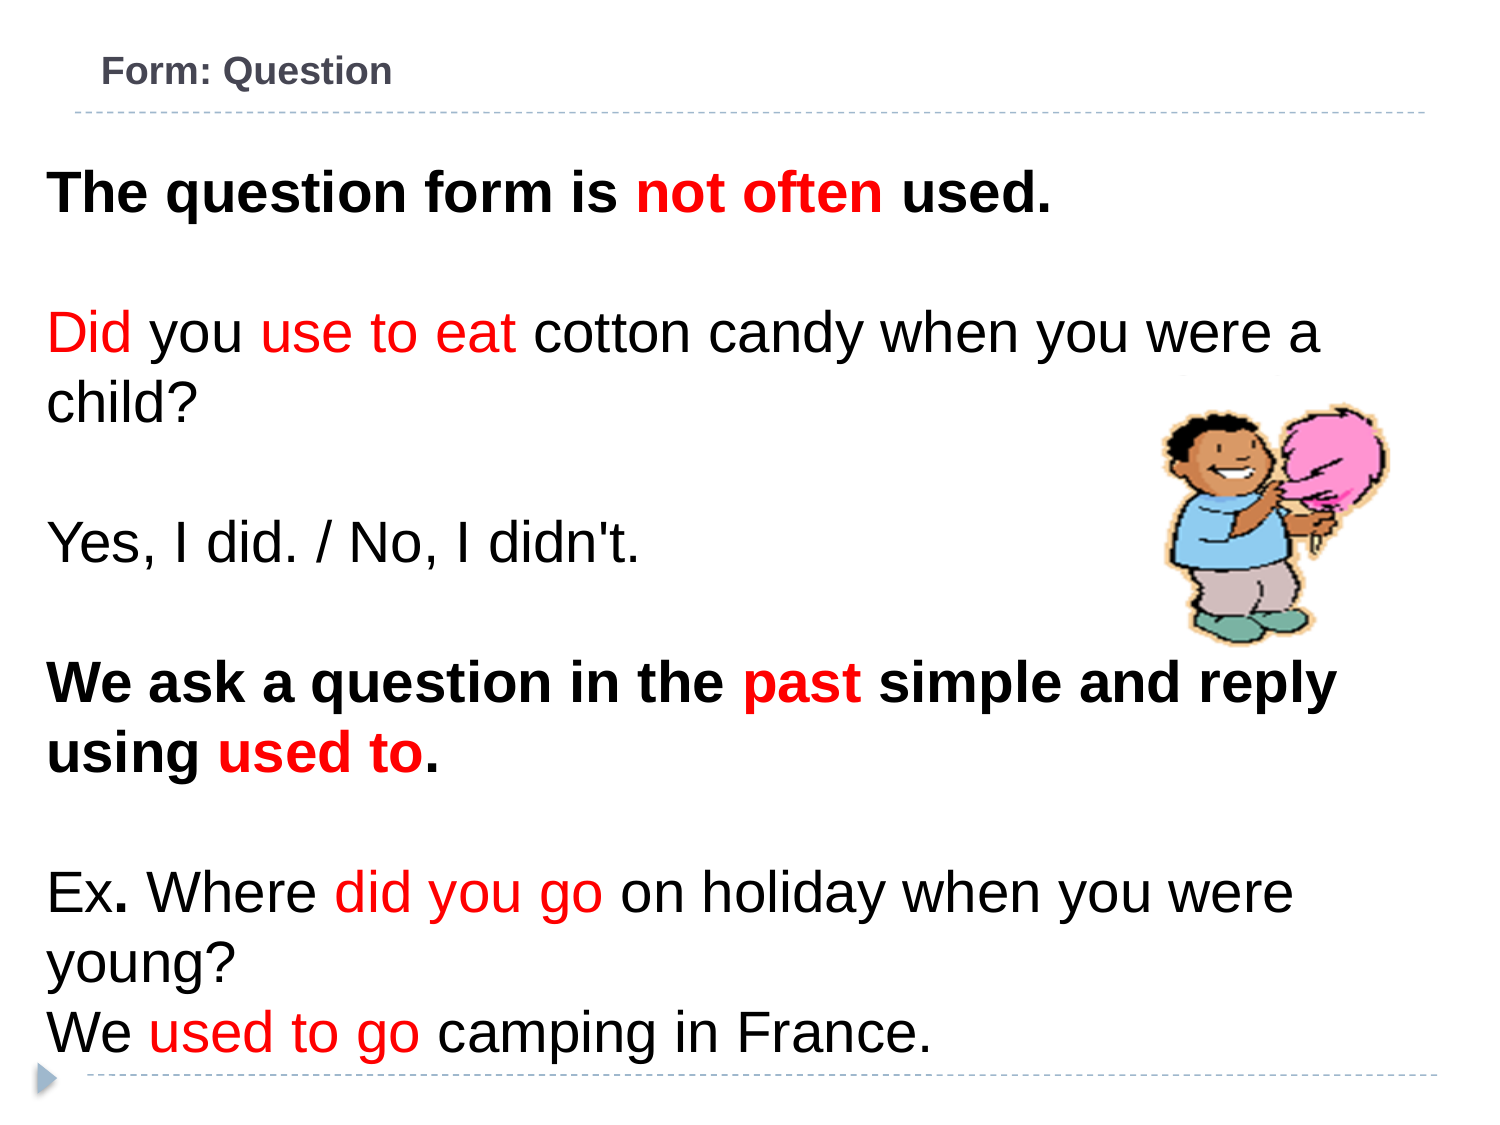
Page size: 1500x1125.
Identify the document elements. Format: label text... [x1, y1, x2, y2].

title Form: Question [75, 37, 1425, 100]
picture [1159, 374, 1391, 651]
text_box The question form is not often used. Did you use to eat cotton candy when you were a child? Yes, I did. / No, I didn't. We ask a question in the past simple and reply using used to. Ex. Where did you go on holiday when you were young? We used to go camping in France. [31, 76, 1412, 1072]
